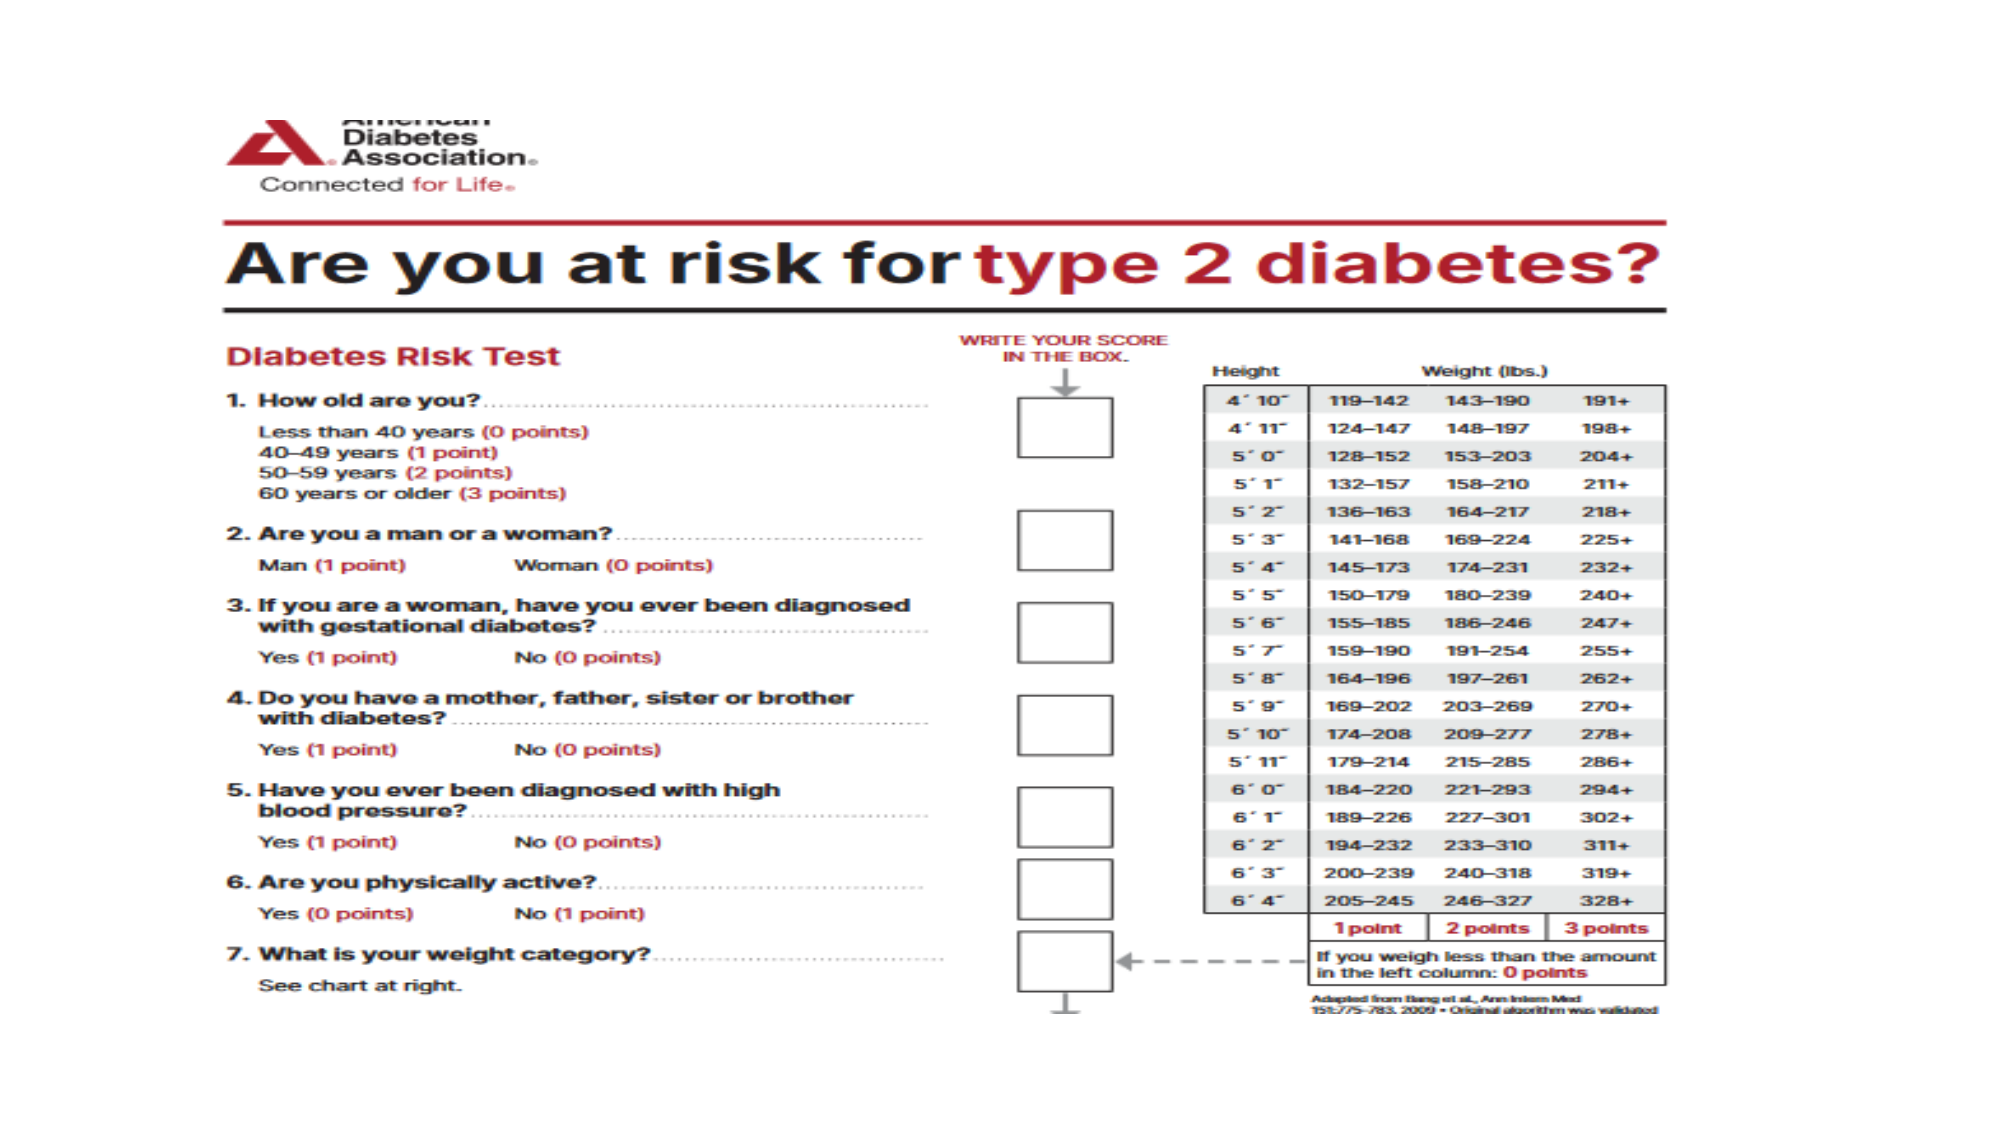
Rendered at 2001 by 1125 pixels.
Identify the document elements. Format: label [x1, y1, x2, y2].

list [199, 120, 1698, 1014]
